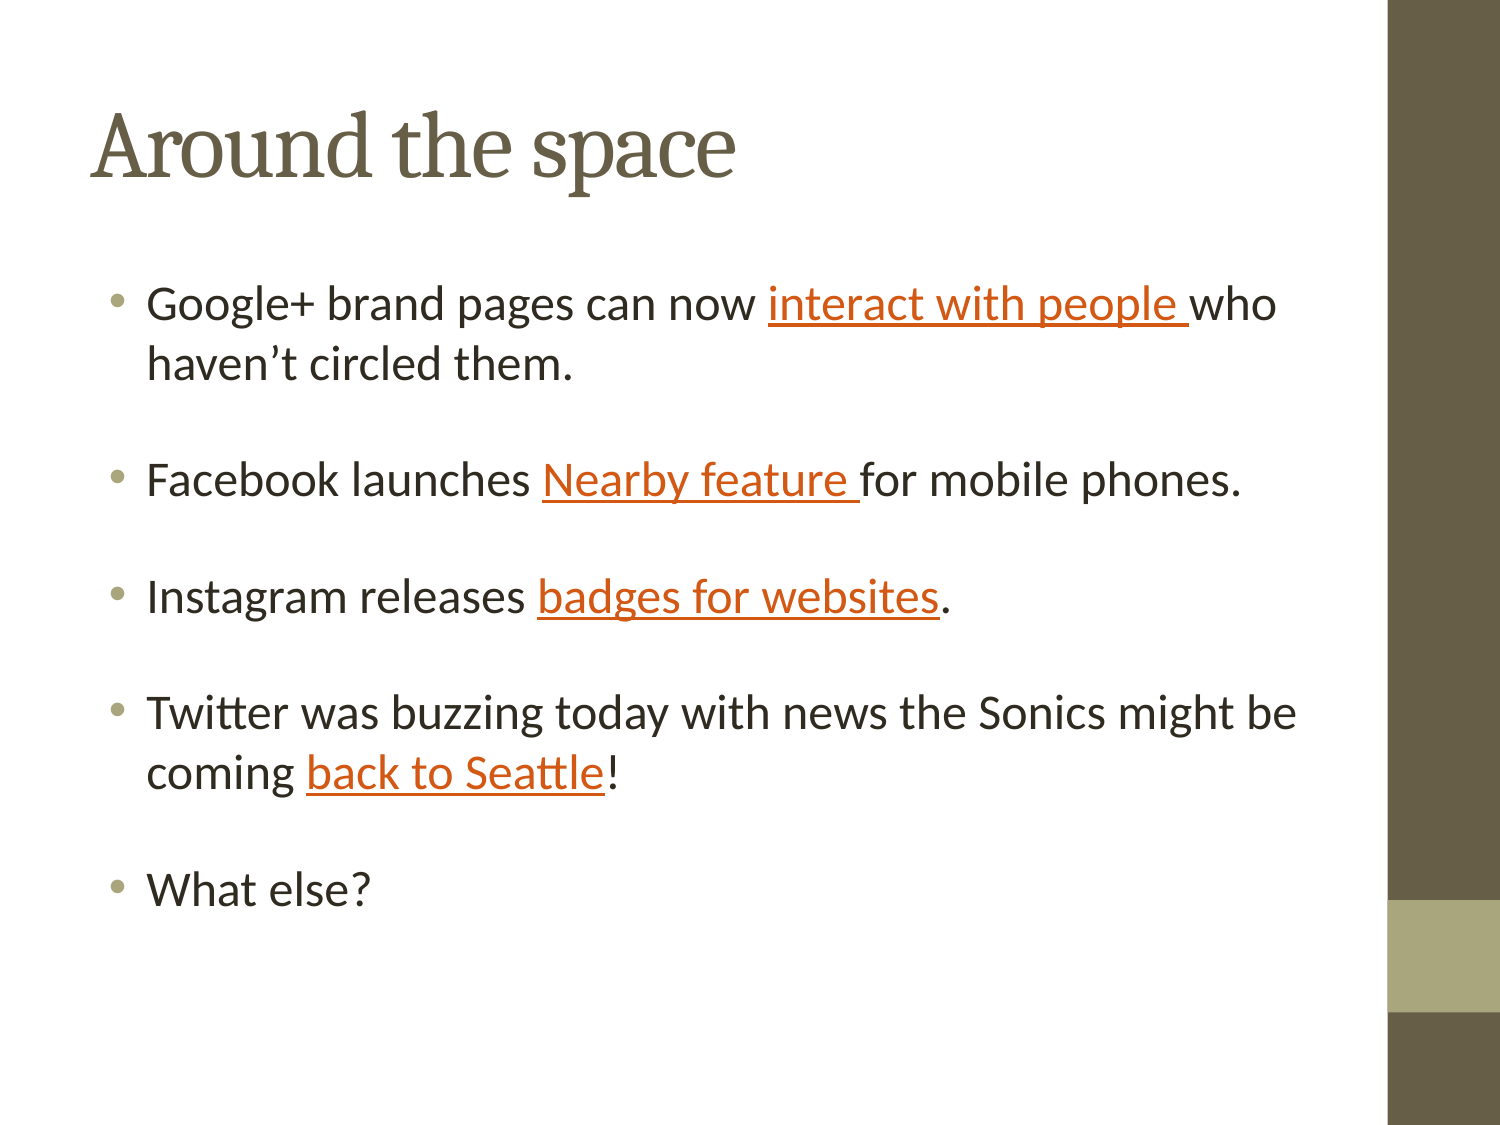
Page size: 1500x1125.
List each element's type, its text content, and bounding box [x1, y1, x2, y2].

list Google+ brand pages can now interact with people who haven’t circled them. Facebook launches Nearby feature for mobile phones. Instagram releases badges for websites. Twitter was buzzing today with news the Sonics might be coming back to Seattle! What else? [75, 262, 1325, 1050]
title Around the space [75, 45, 1325, 233]
